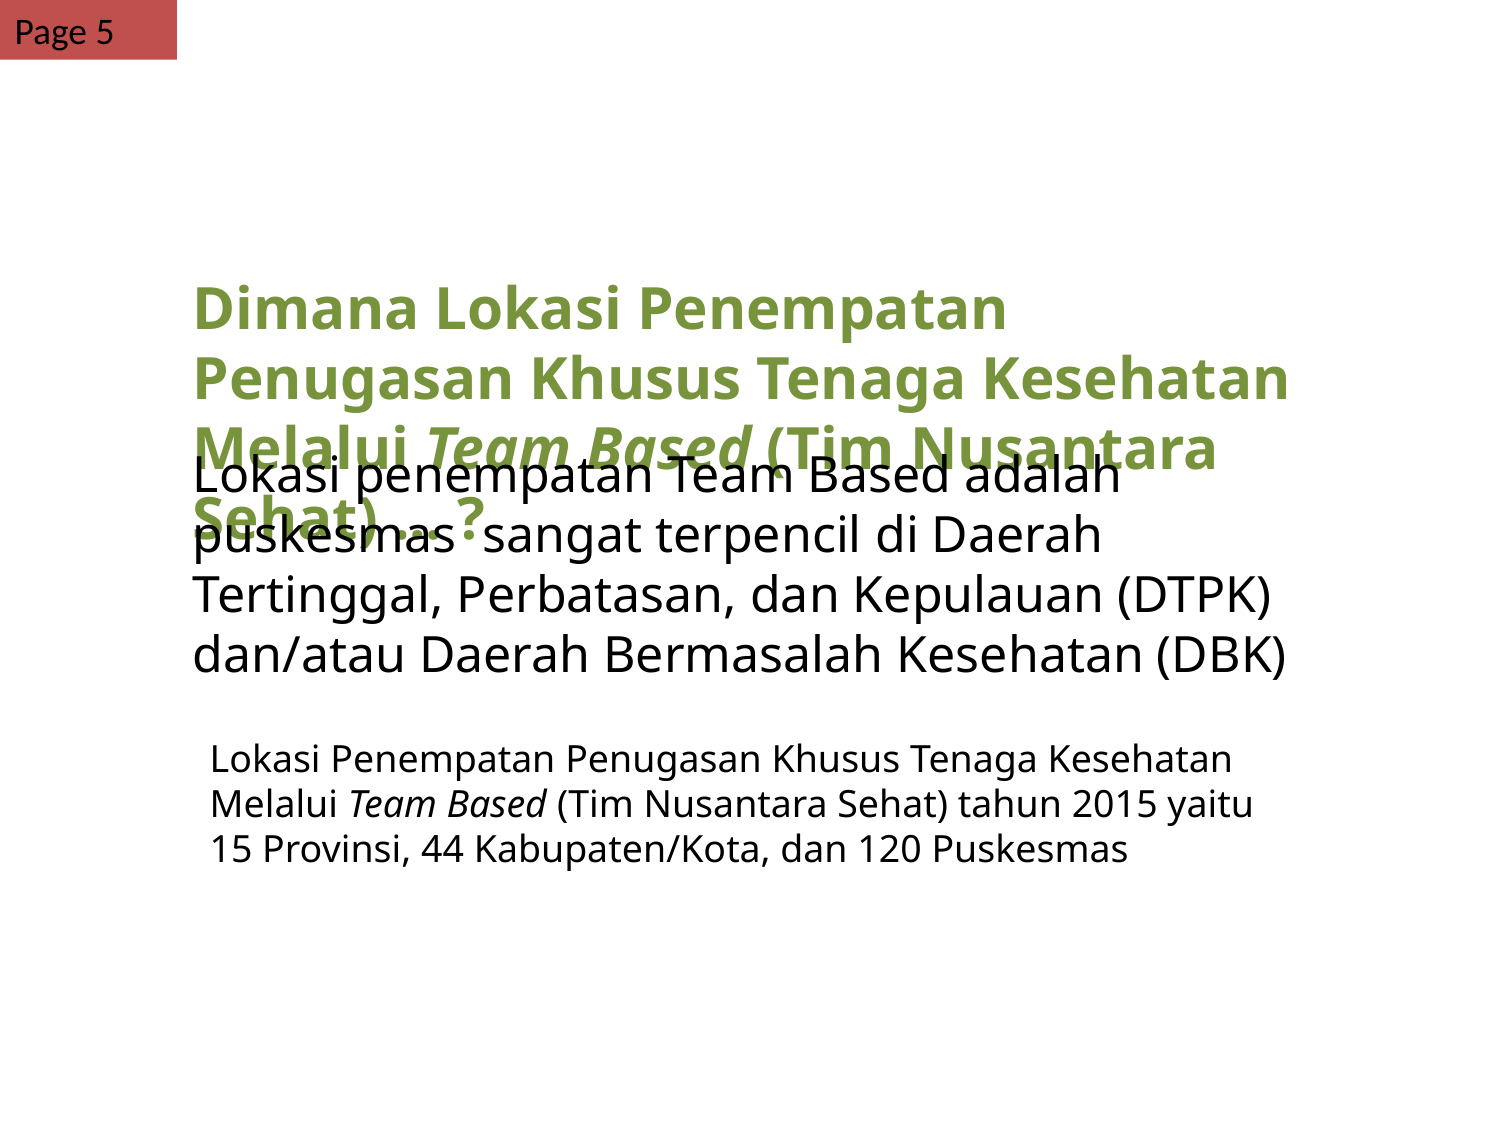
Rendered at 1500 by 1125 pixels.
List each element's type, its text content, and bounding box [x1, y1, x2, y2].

text_box Lokasi penempatan Team Based adalah puskesmas sangat terpencil di Daerah Tertinggal, Perbatasan, dan Kepulauan (DTPK) dan/atau Daerah Bermasalah Kesehatan (DBK) [178, 434, 1360, 690]
text_box Dimana Lokasi Penempatan Penugasan Khusus Tenaga Kesehatan Melalui Team Based (Tim Nusantara Sehat) ... ? [178, 264, 1329, 434]
text_box Lokasi Penempatan Penugasan Khusus Tenaga Kesehatan Melalui Team Based (Tim Nusantara Sehat) tahun 2015 yaitu 15 Provinsi, 44 Kabupaten/Kota, dan 120 Puskesmas [194, 727, 1294, 878]
text_box Page 5 [0, 0, 177, 60]
